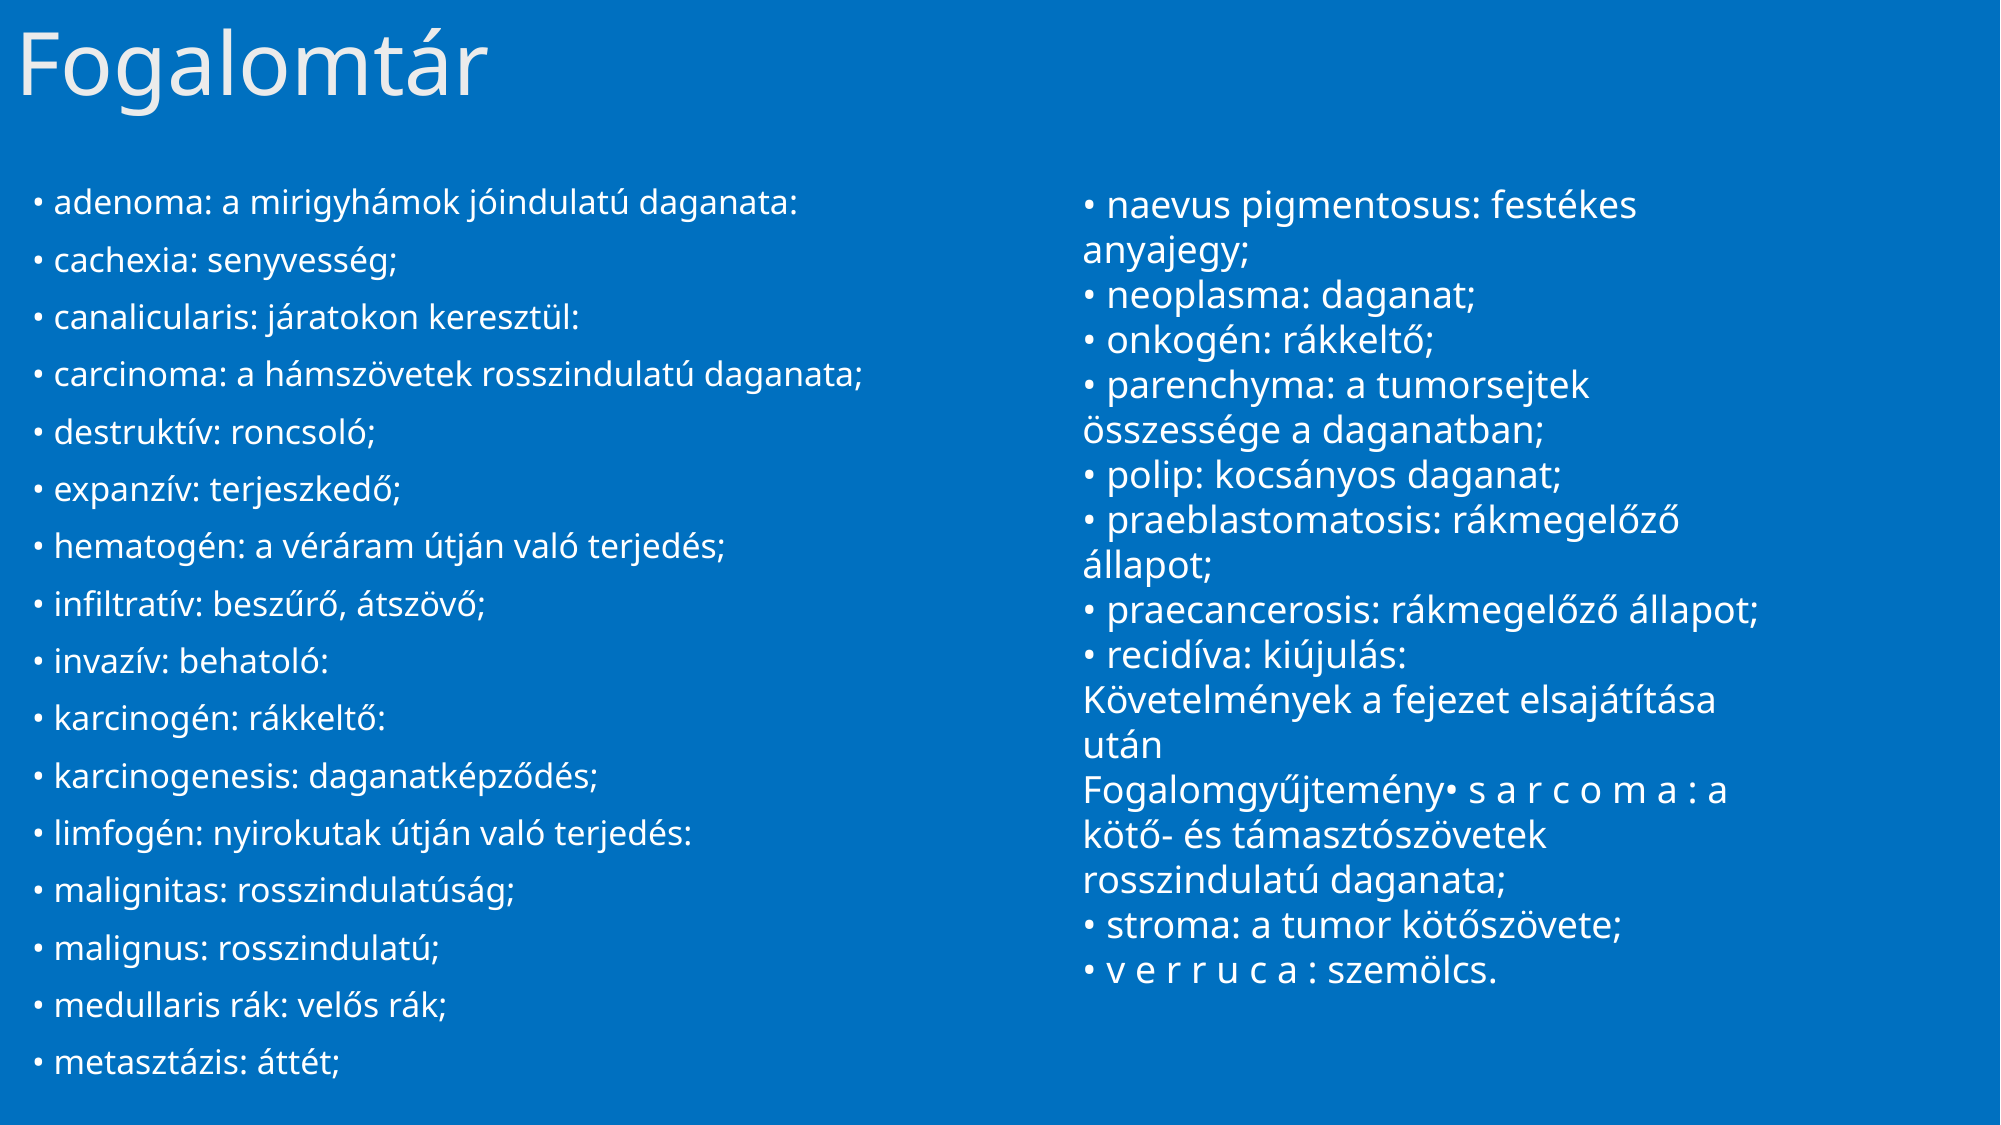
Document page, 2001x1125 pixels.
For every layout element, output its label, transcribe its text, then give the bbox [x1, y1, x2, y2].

list • adenoma: a mirigyhámok jóindulatú daganata: • cachexia: senyvesség; • canalicularis: járatokon keresztül: • carcinoma: a hámszövetek rosszindulatú daganata; • destruktív: roncsoló; • expanzív: terjeszkedő; • hematogén: a véráram útján való terjedés; • infiltratív: beszűrő, átszövő; • invazív: behatoló: • karcinogén: rákkeltő: • karcinogenesis: daganatképződés; • limfogén: nyirokutak útján való terjedés: • malignitas: rosszindulatúság; • malignus: rosszindulatú; • medullaris rák: velős rák; • metasztázis: áttét; [17, 173, 980, 1090]
text_box • naevus pigmentosus: festékes anyajegy; • neoplasma: daganat; • onkogén: rákkeltő; • parenchyma: a tumorsejtek összessége a daganatban; • polip: kocsányos daganat; • praeblastomatosis: rákmegelőző állapot; • praecancerosis: rákmegelőző állapot; • recidíva: kiújulás: Követelmények a fejezet elsajátítása után Fogalomgyűjtemény• s a r c o m a : a kötő- és támasztószövetek rosszindulatú daganata; • stroma: a tumor kötőszövete; • v e r r u c a : szemölcs. [1067, 173, 1800, 999]
title Fogalomtár [0, 0, 1543, 230]
